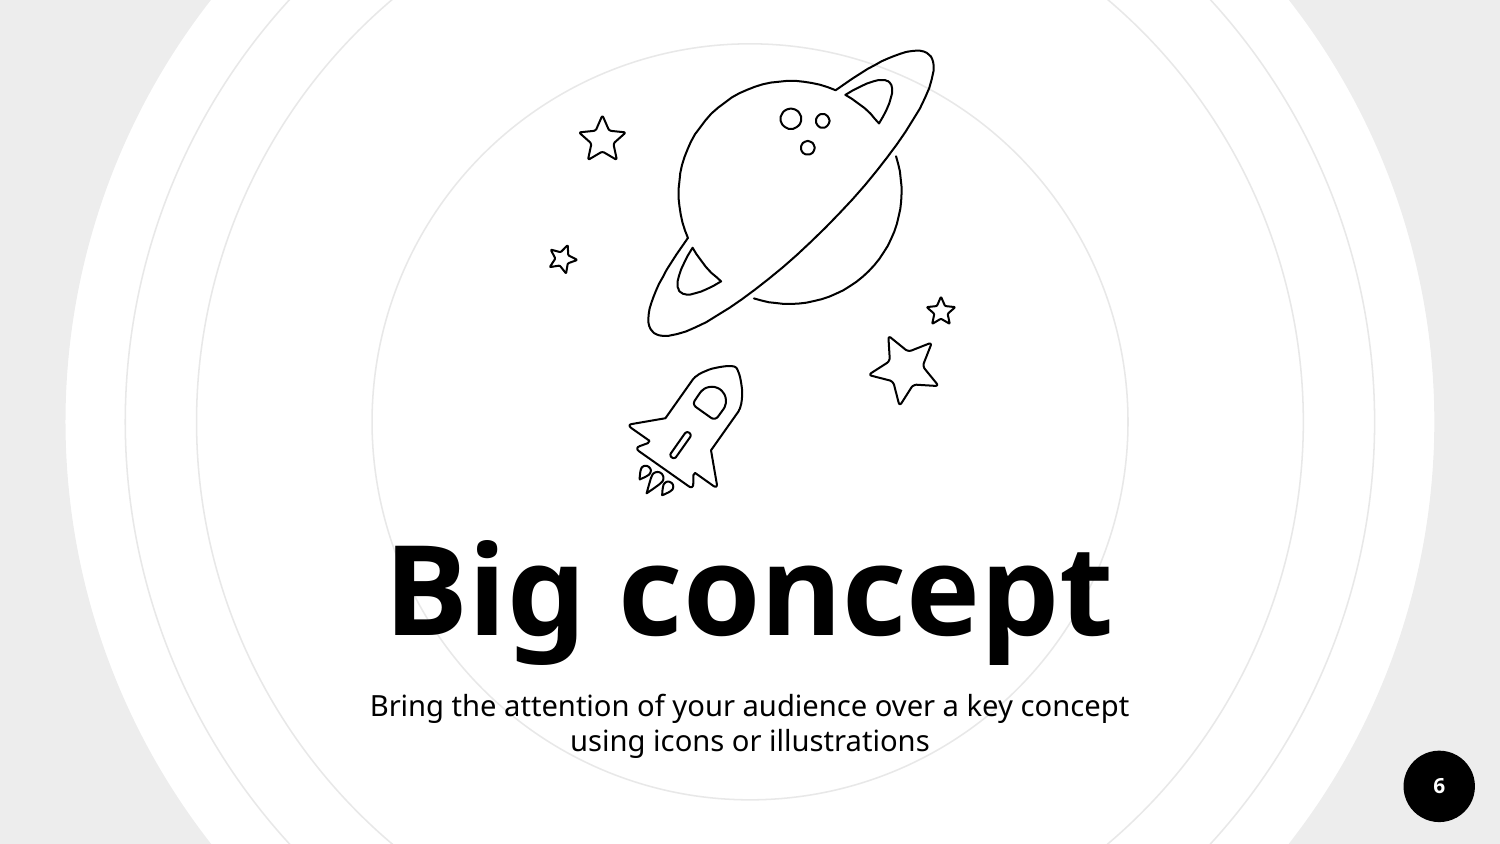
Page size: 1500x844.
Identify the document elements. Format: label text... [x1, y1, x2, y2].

subtitle Bring the attention of your audience over a key concept using icons or illustrations [343, 672, 1157, 801]
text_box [631, 372, 750, 491]
title Big concept [343, 484, 1157, 672]
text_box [648, 50, 934, 337]
slide_number 6 [1403, 750, 1475, 823]
